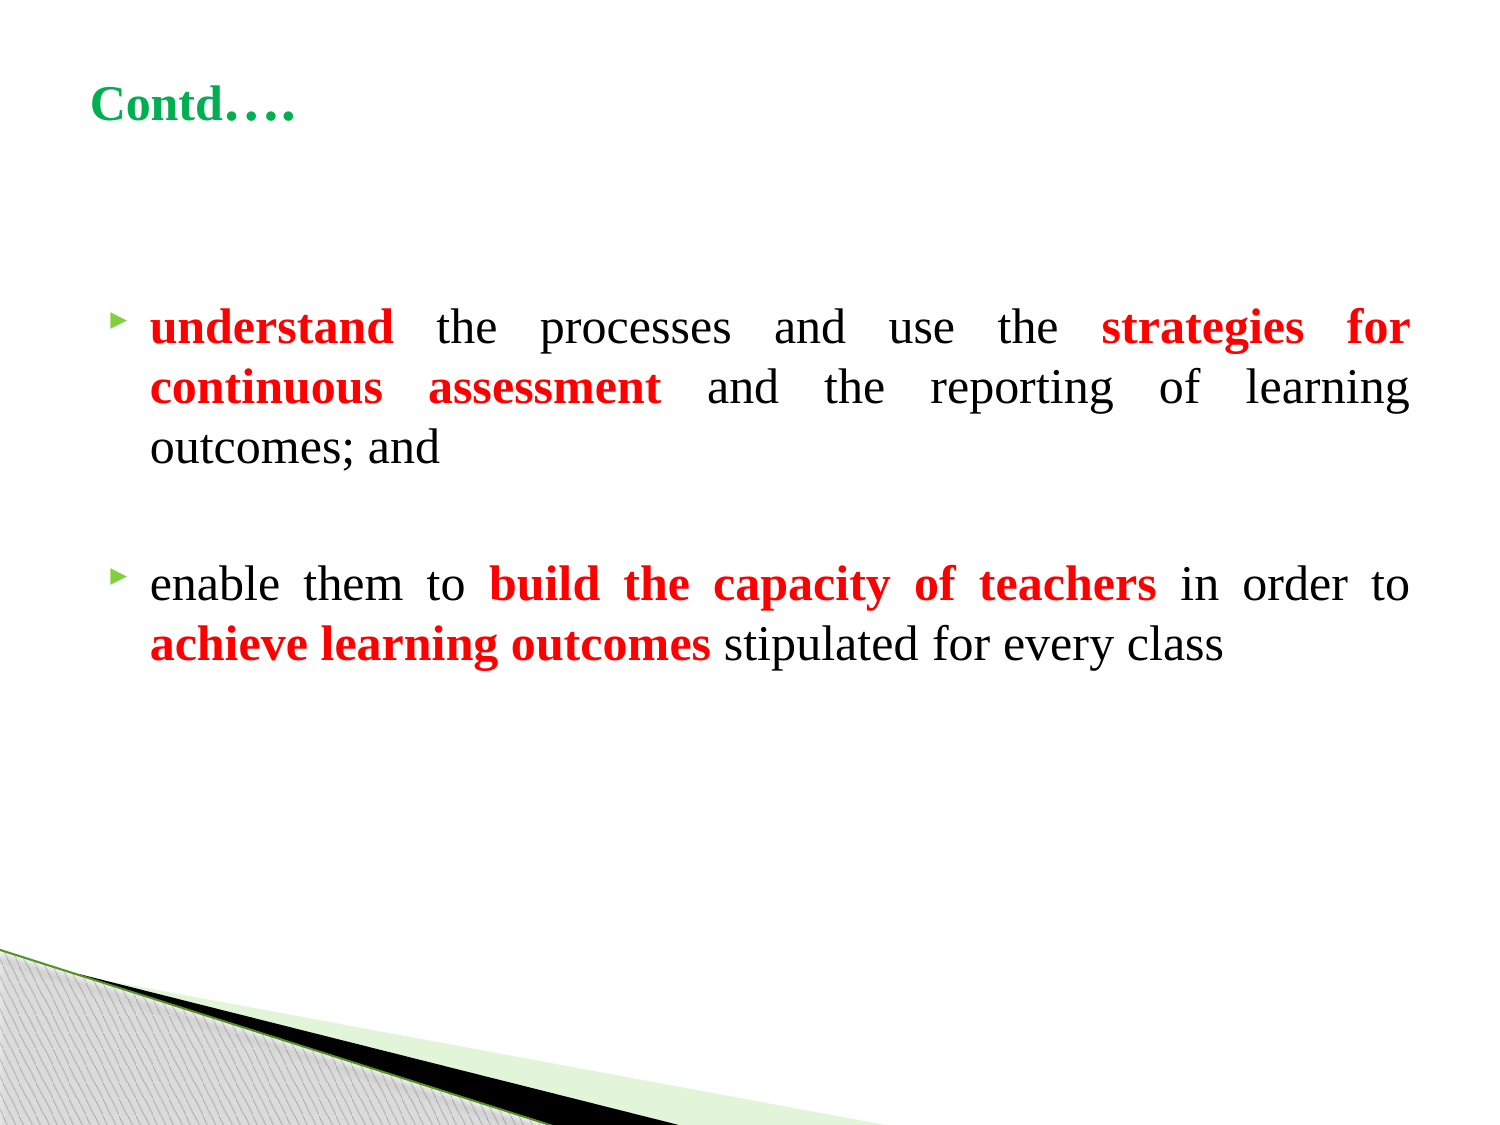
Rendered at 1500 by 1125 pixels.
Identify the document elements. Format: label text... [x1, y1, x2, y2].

list understand the processes and use the strategies for continuous assessment and the reporting of learning outcomes; and enable them to build the capacity of teachers in order to achieve learning outcomes stipulated for every class [75, 150, 1425, 986]
title Contd…. [75, 45, 1425, 150]
